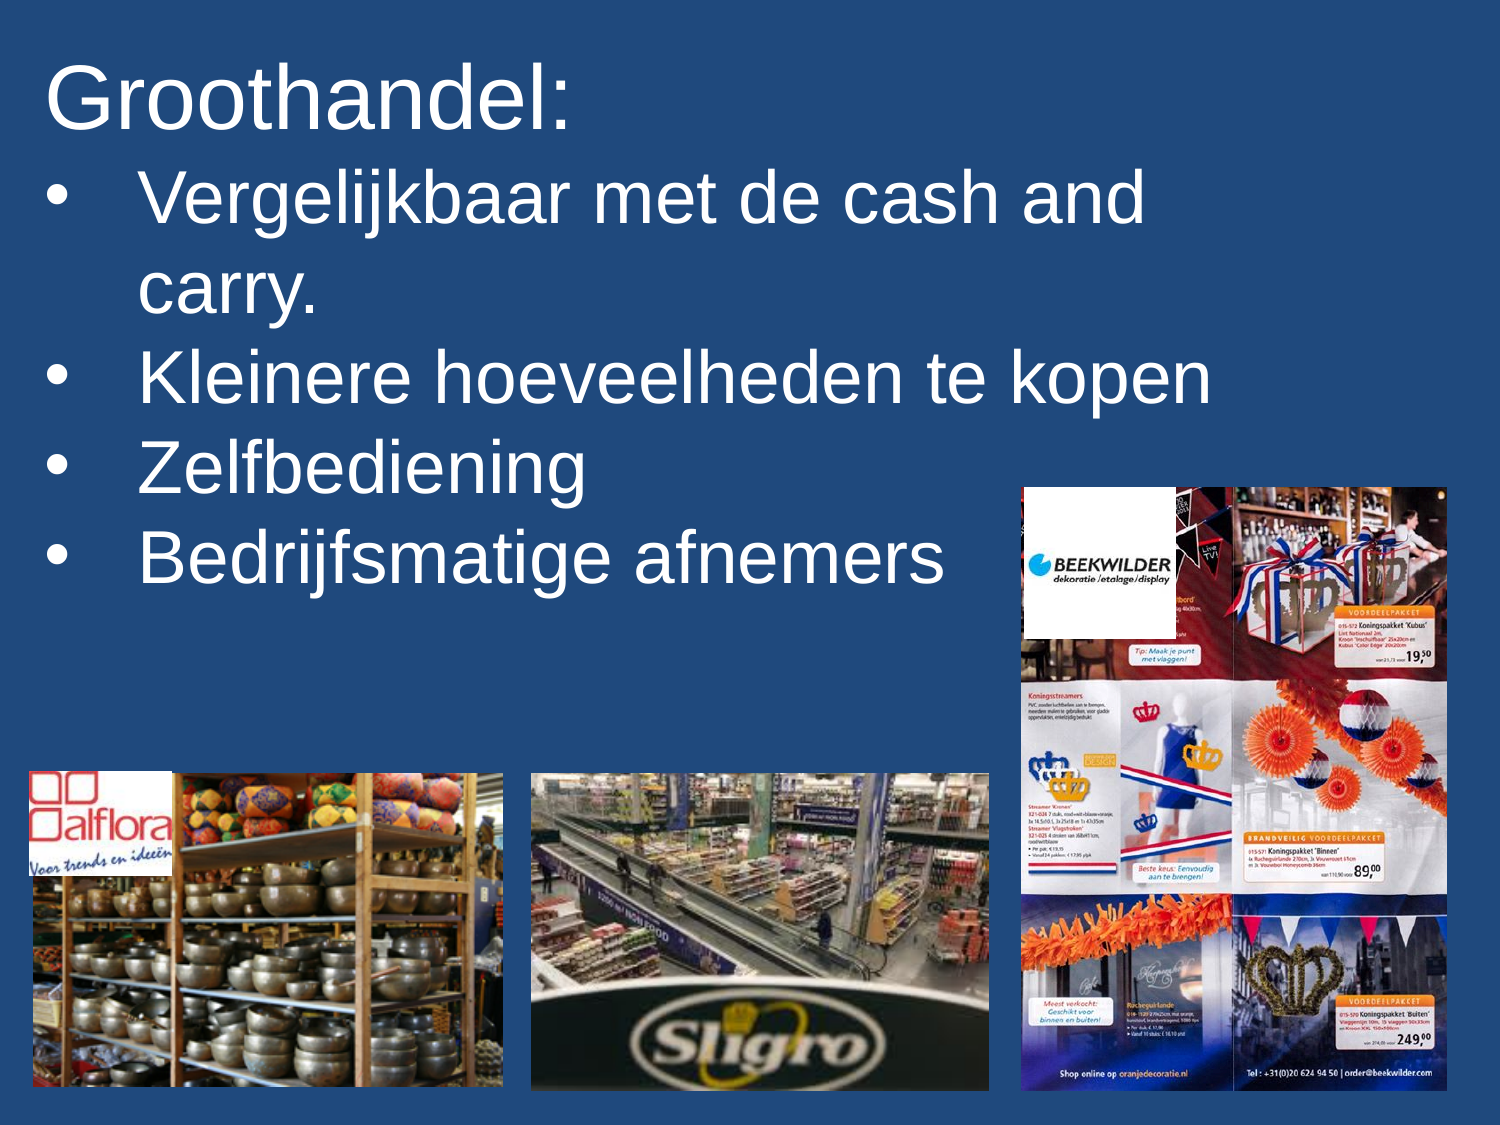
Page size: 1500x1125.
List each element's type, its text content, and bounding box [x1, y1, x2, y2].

picture [1021, 487, 1447, 1092]
text_box Groothandel: Vergelijkbaar met de cash and carry. Kleinere hoeveelheden te kopen Zelfbediening Bedrijfsmatige afnemers [29, 30, 1317, 651]
picture [29, 771, 503, 1087]
picture [531, 773, 990, 1092]
